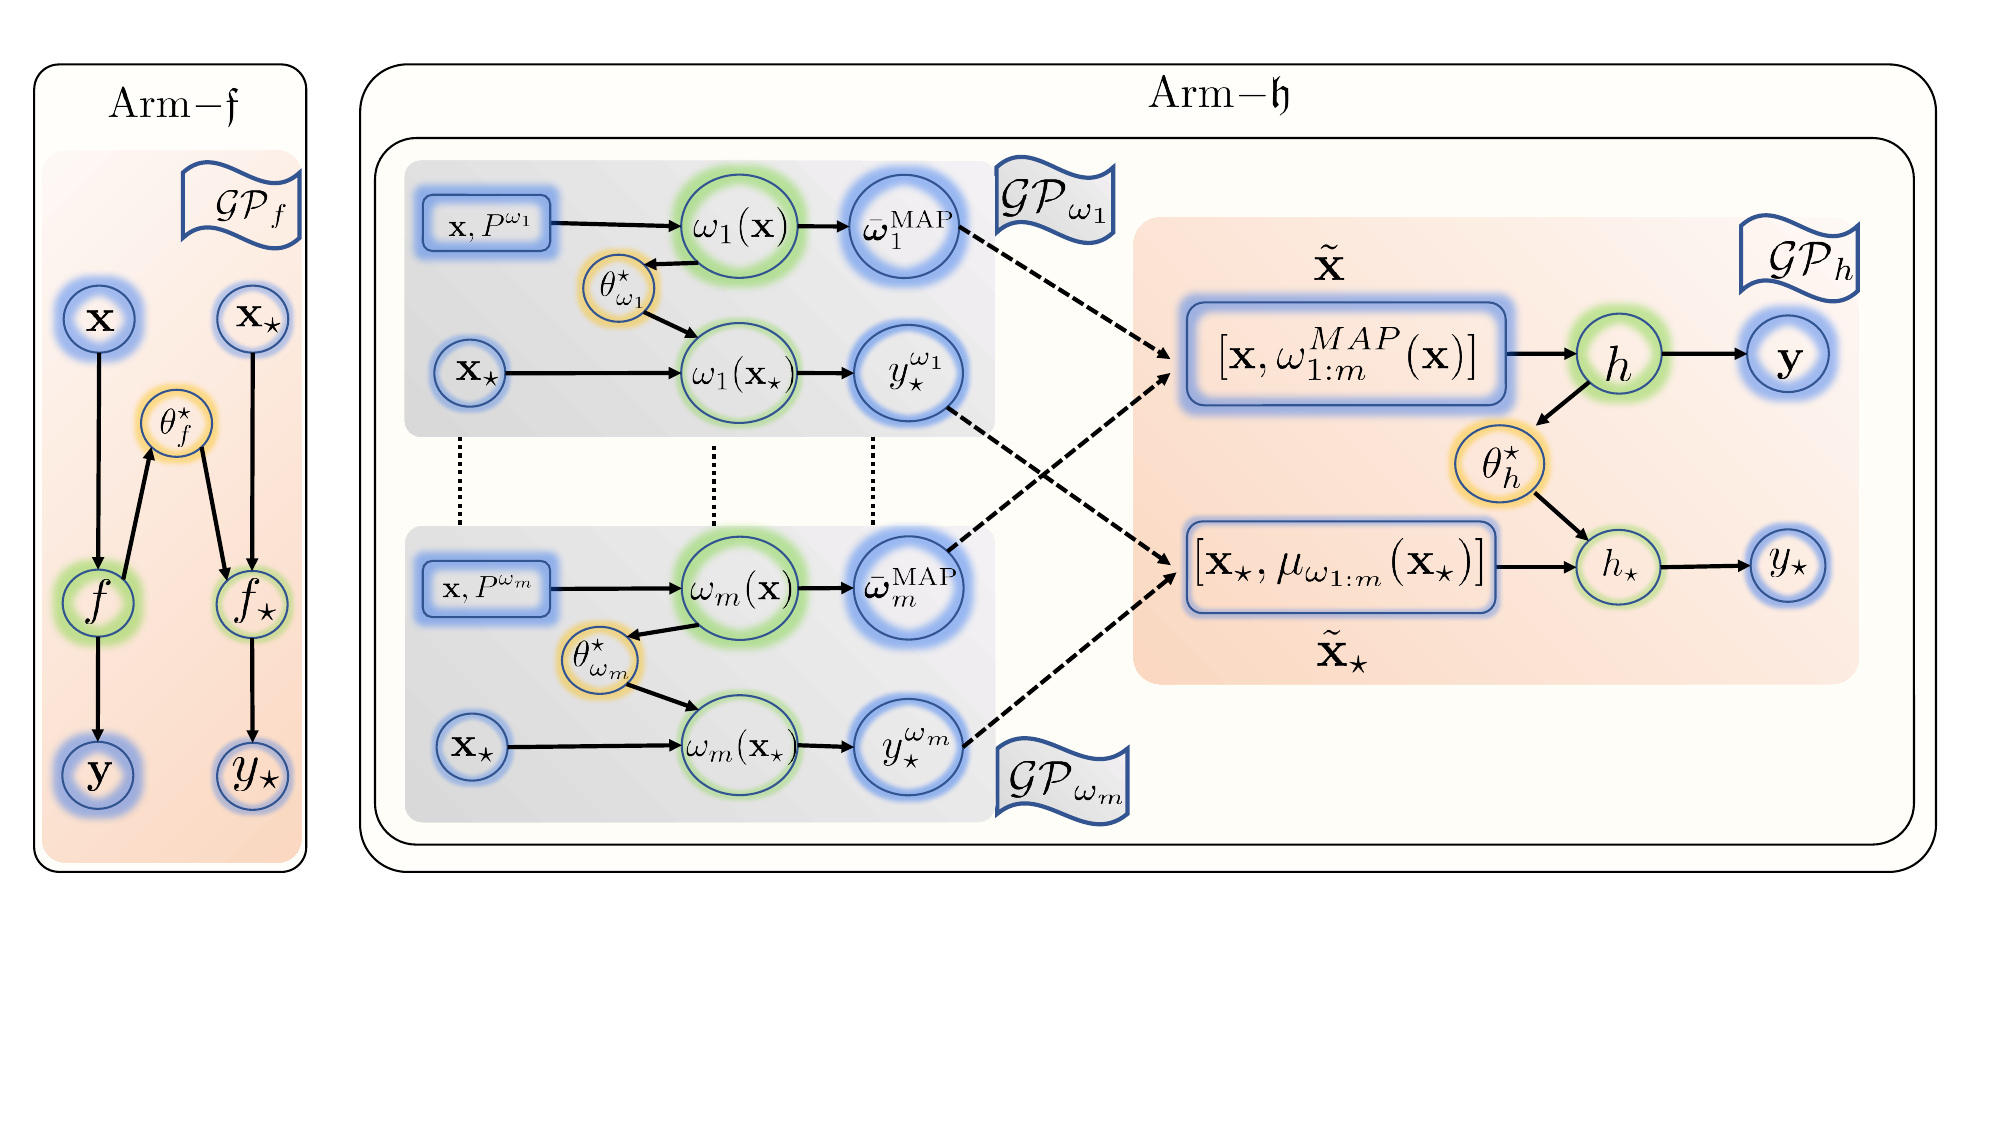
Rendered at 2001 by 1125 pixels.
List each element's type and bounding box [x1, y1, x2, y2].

picture [692, 356, 797, 393]
text_box [404, 525, 997, 824]
picture [455, 360, 499, 386]
text_box [1132, 216, 1860, 686]
text_box [33, 63, 308, 873]
text_box [680, 321, 795, 424]
text_box [359, 63, 1938, 873]
picture [1220, 324, 1478, 380]
text_box [1746, 314, 1830, 394]
text_box [959, 226, 1171, 360]
picture [235, 305, 281, 333]
text_box [1740, 214, 1859, 303]
text_box [139, 388, 214, 458]
picture [108, 83, 241, 131]
picture [450, 736, 494, 762]
picture [231, 577, 277, 623]
text_box [1575, 312, 1663, 395]
text_box [1575, 528, 1662, 606]
text_box [946, 407, 1171, 566]
text_box [216, 284, 290, 354]
text_box [1185, 301, 1507, 407]
picture [861, 566, 959, 610]
picture [572, 639, 630, 679]
text_box [123, 447, 152, 580]
picture [231, 753, 280, 791]
picture [1196, 538, 1485, 587]
picture [881, 726, 949, 768]
picture [1481, 445, 1520, 488]
picture [85, 307, 115, 331]
text_box [41, 149, 303, 864]
text_box [1454, 424, 1546, 504]
text_box [435, 712, 509, 782]
text_box [403, 159, 996, 438]
picture [1776, 347, 1804, 379]
text_box [1534, 492, 1589, 541]
text_box [643, 312, 699, 338]
text_box [61, 568, 135, 638]
picture [1768, 238, 1854, 280]
picture [693, 207, 788, 247]
picture [860, 209, 955, 252]
text_box [582, 253, 656, 323]
text_box [996, 748, 1129, 826]
text_box [680, 694, 796, 797]
text_box [853, 323, 964, 423]
text_box [853, 697, 964, 797]
picture [82, 578, 113, 624]
picture [441, 572, 531, 603]
picture [1603, 345, 1634, 381]
text_box [848, 173, 961, 280]
picture [1008, 757, 1122, 804]
text_box [1749, 528, 1827, 603]
picture [1148, 72, 1291, 117]
text_box [995, 155, 1115, 226]
picture [448, 210, 532, 242]
text_box [947, 372, 1171, 552]
text_box [216, 741, 290, 811]
picture [1768, 545, 1808, 577]
text_box [550, 222, 682, 227]
text_box [680, 173, 799, 279]
picture [1601, 546, 1639, 581]
picture [159, 404, 191, 447]
picture [215, 189, 287, 228]
text_box [215, 569, 289, 639]
text_box [852, 535, 962, 641]
text_box [201, 447, 227, 581]
text_box [421, 559, 552, 619]
text_box [181, 161, 301, 250]
text_box [433, 338, 507, 408]
text_box [560, 625, 639, 695]
picture [686, 729, 799, 765]
text_box [373, 136, 1916, 846]
text_box [626, 624, 699, 637]
text_box [61, 740, 135, 810]
text_box [1185, 520, 1497, 615]
picture [599, 269, 644, 308]
picture [1313, 243, 1345, 280]
text_box [62, 284, 136, 354]
picture [86, 759, 114, 791]
picture [1316, 626, 1368, 673]
picture [888, 351, 944, 391]
picture [690, 570, 793, 609]
text_box [680, 535, 800, 641]
text_box [962, 572, 1177, 748]
text_box [626, 684, 699, 710]
text_box [1535, 381, 1590, 426]
picture [1000, 176, 1109, 223]
text_box [421, 193, 552, 253]
